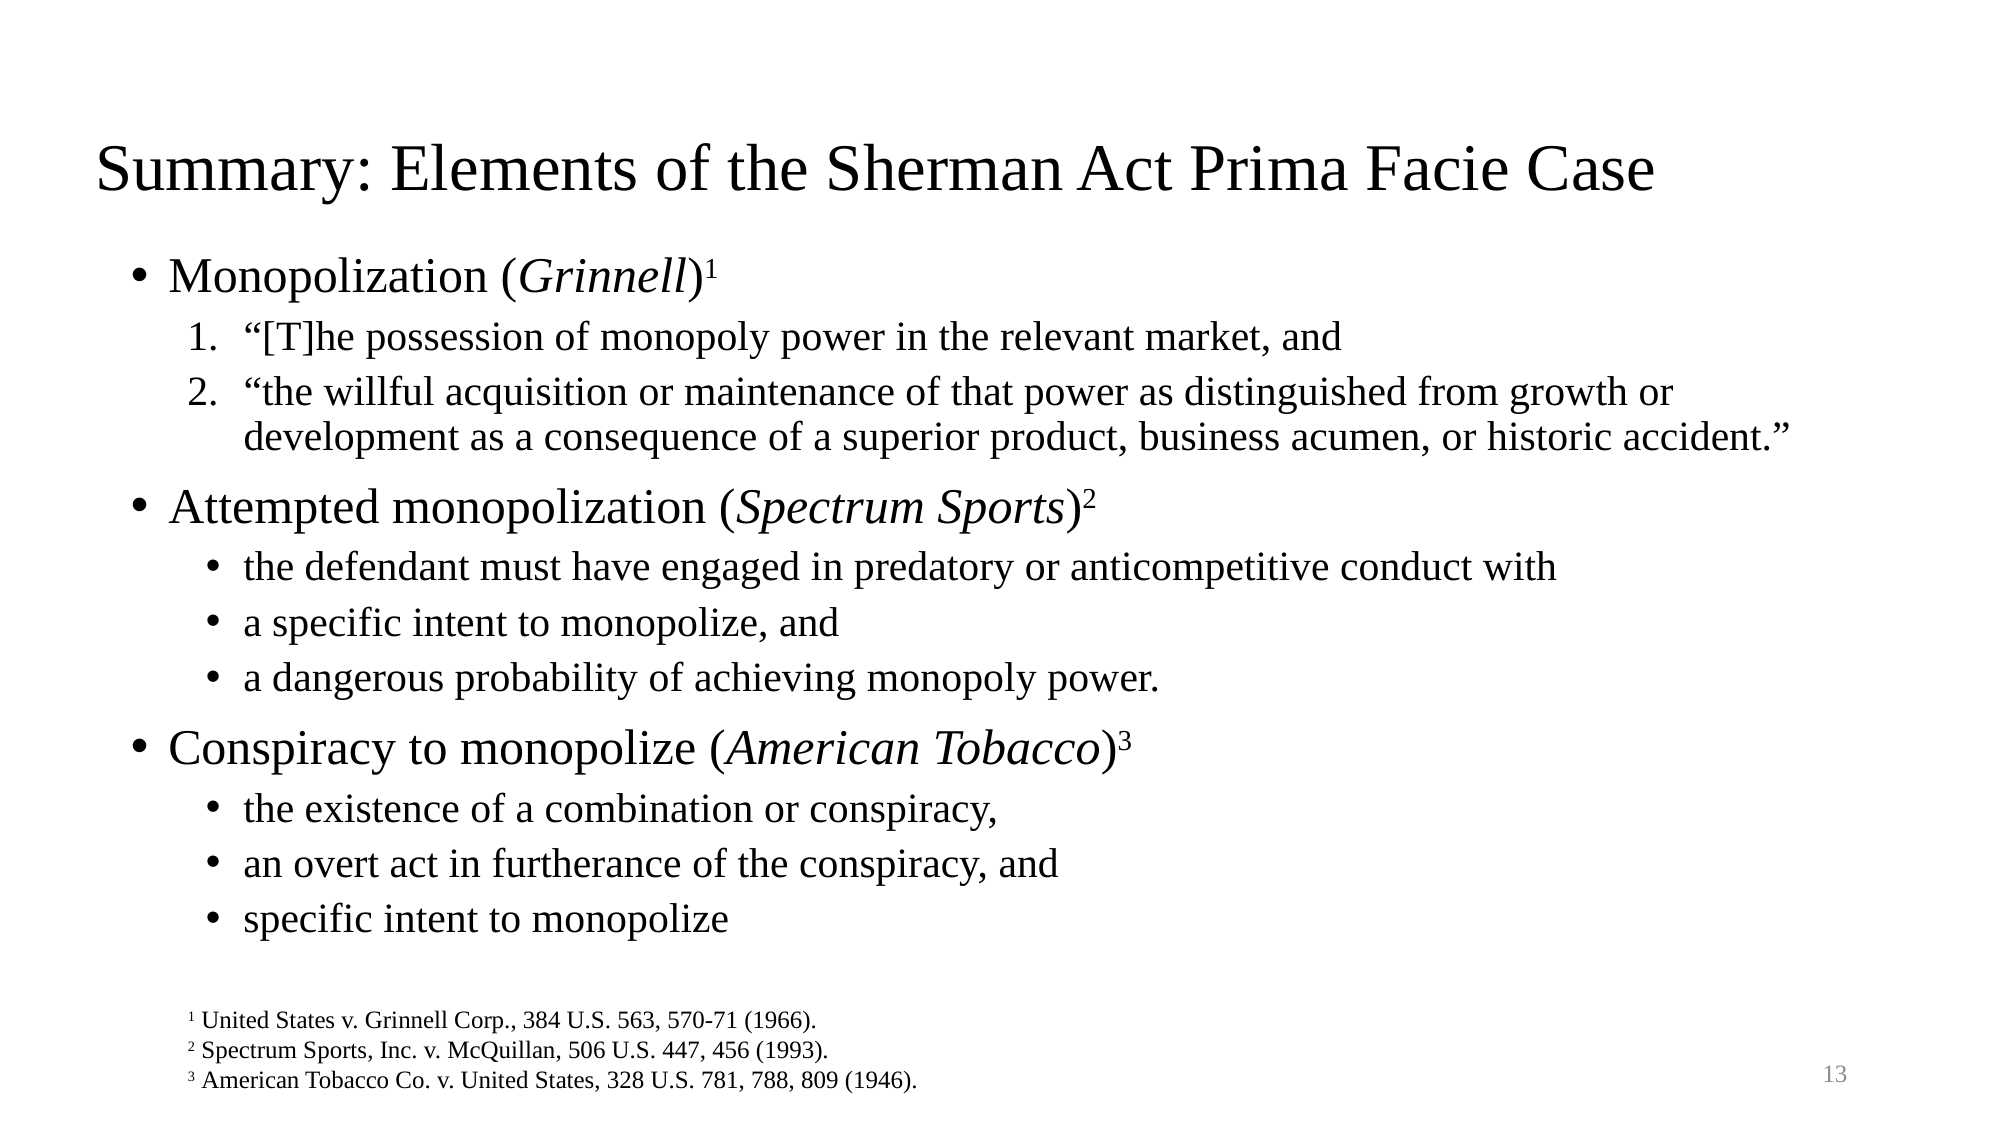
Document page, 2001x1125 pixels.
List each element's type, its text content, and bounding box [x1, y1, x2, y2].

title Summary: Elements of the Sherman Act Prima Facie Case [80, 59, 1863, 278]
list Monopolization (Grinnell)1 “[T]he possession of monopoly power in the relevant market, and “the willful acquisition or maintenance of that power as distinguished from growth or development as a consequence of a superior product, business acumen, or historic accident.” Attempted monopolization (Spectrum Sports)2 the defendant must have engaged in predatory or anticompetitive conduct with a specific intent to monopolize, and a dangerous probability of achieving monopoly power. Conspiracy to monopolize (American Tobacco)3 the existence of a combination or conspiracy, an overt act in furtherance of the conspiracy, and specific intent to monopolize [115, 242, 1841, 956]
text_box 1 United States v. Grinnell Corp., 384 U.S. 563, 570-71 (1966). 2 Spectrum Sports, Inc. v. McQuillan, 506 U.S. 447, 456 (1993). 3 American Tobacco Co. v. United States, 328 U.S. 781, 788, 809 (1946). [173, 996, 934, 1102]
slide_number 13 [1412, 1042, 1863, 1103]
